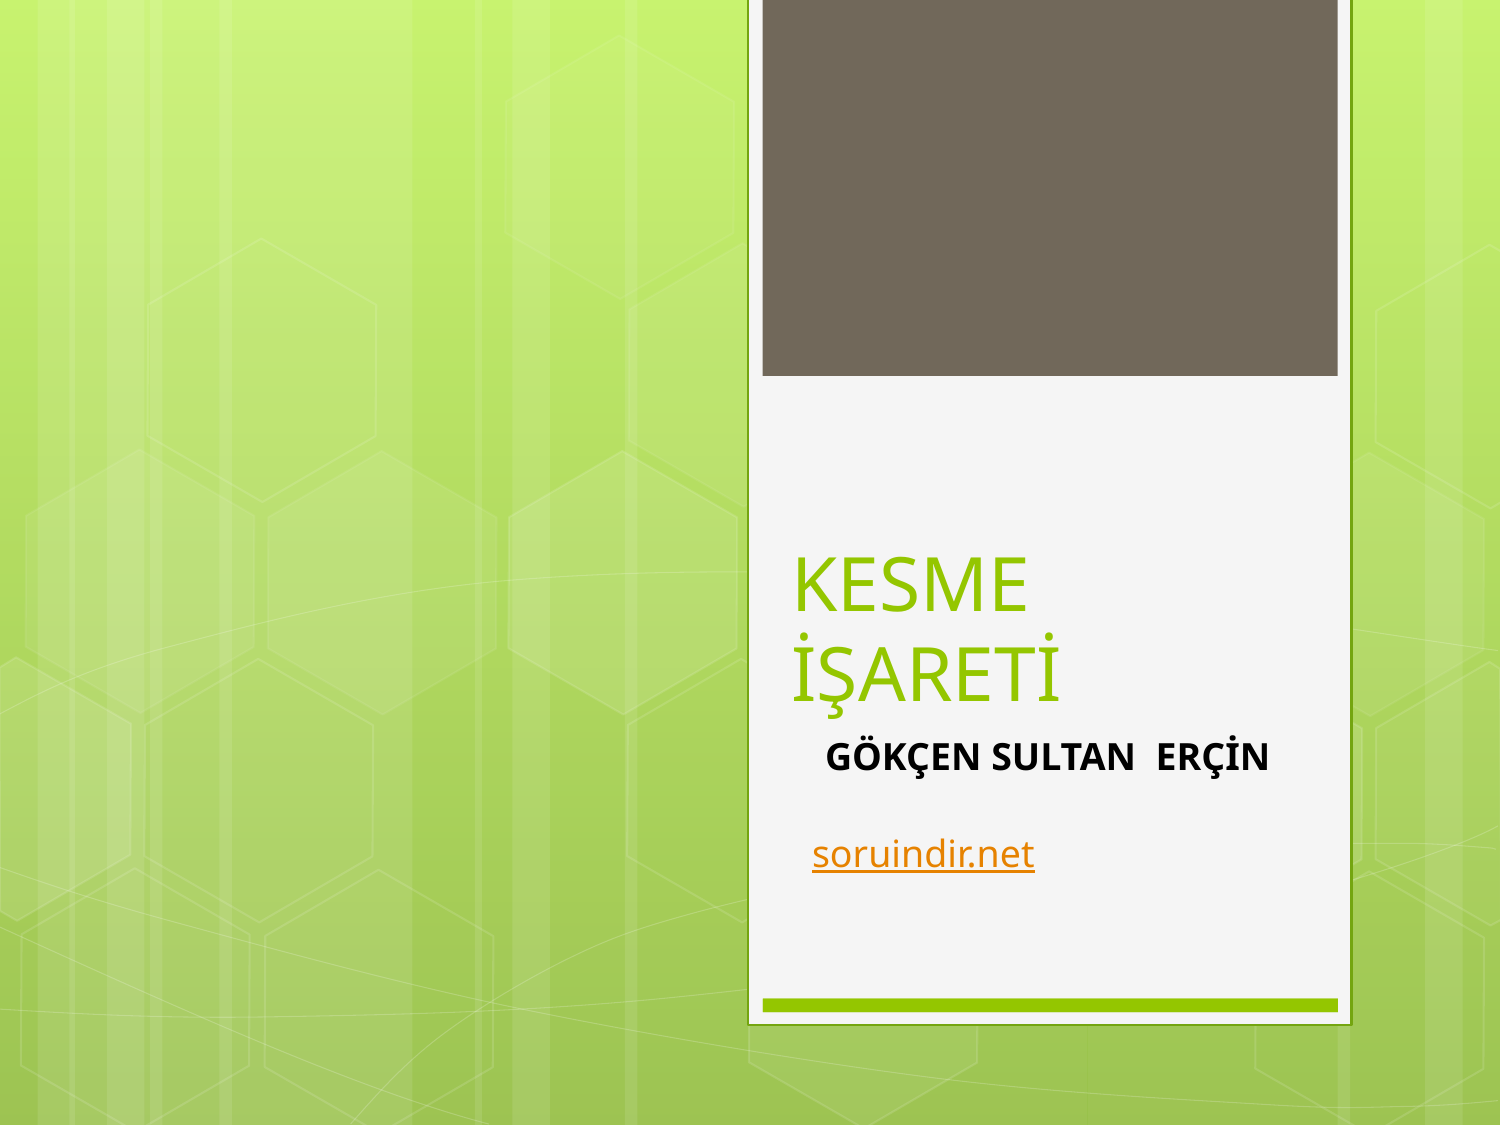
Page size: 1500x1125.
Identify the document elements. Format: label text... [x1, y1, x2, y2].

text_box soruindir.net [797, 822, 1282, 889]
title KESME İŞARETİ [776, 444, 1320, 724]
subtitle GÖKÇEN SULTAN ERÇİN [776, 725, 1320, 933]
